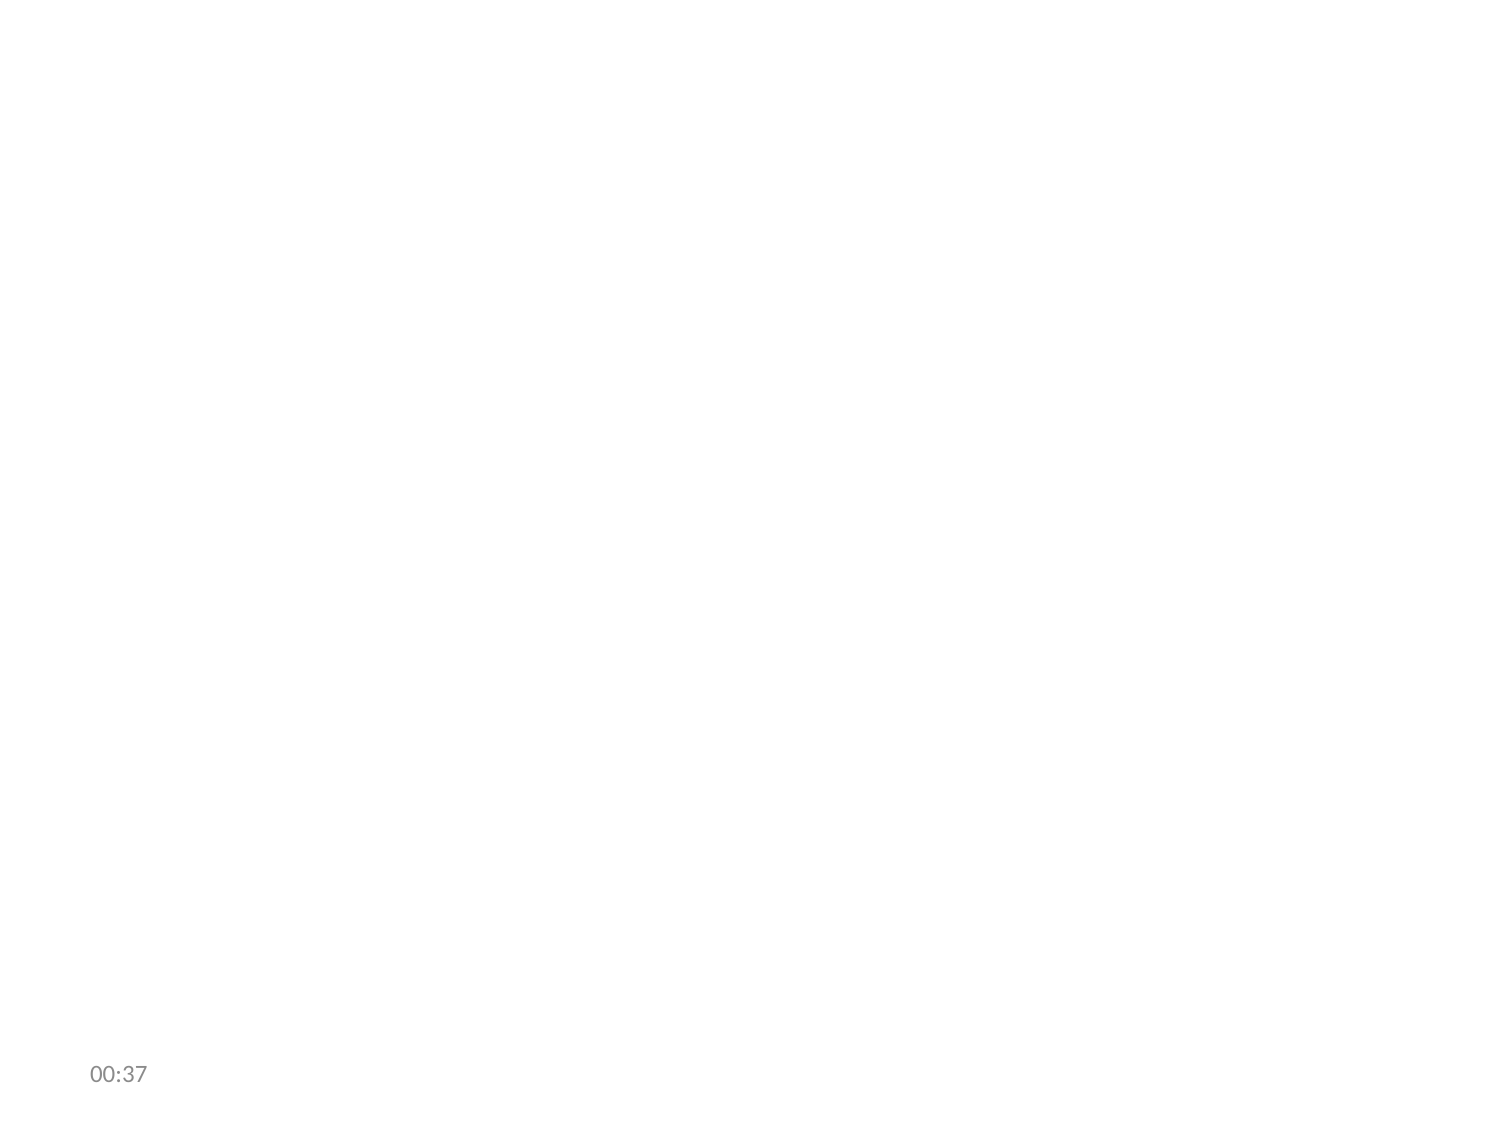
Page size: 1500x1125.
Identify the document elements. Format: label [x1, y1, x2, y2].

slide_number [75, 1042, 425, 1103]
